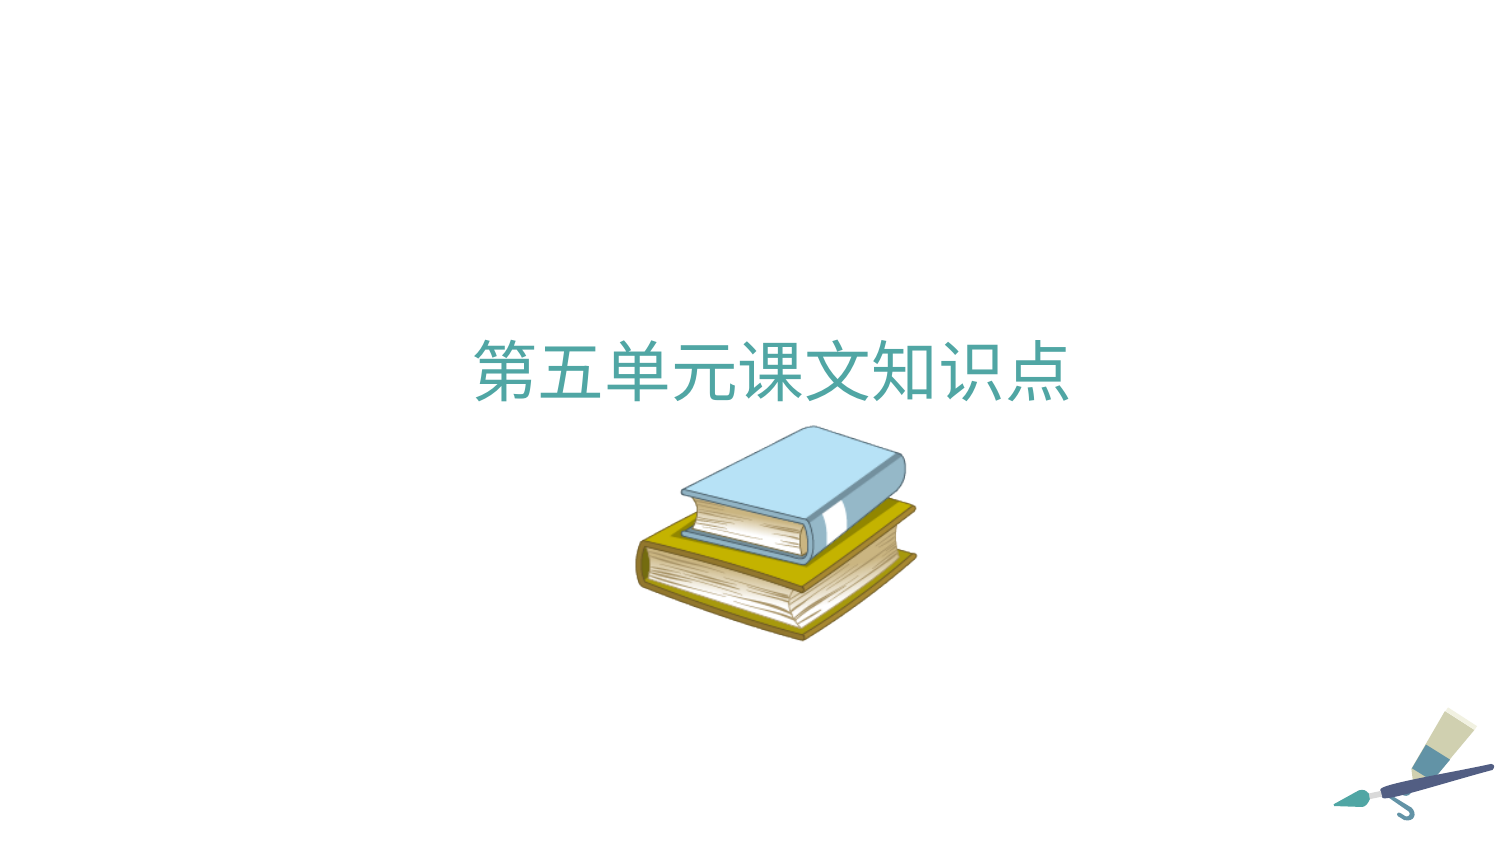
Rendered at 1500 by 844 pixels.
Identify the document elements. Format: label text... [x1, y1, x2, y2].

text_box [1358, 708, 1481, 844]
picture [615, 368, 946, 699]
text_box 第五单元课文知识点 [456, 282, 1319, 418]
